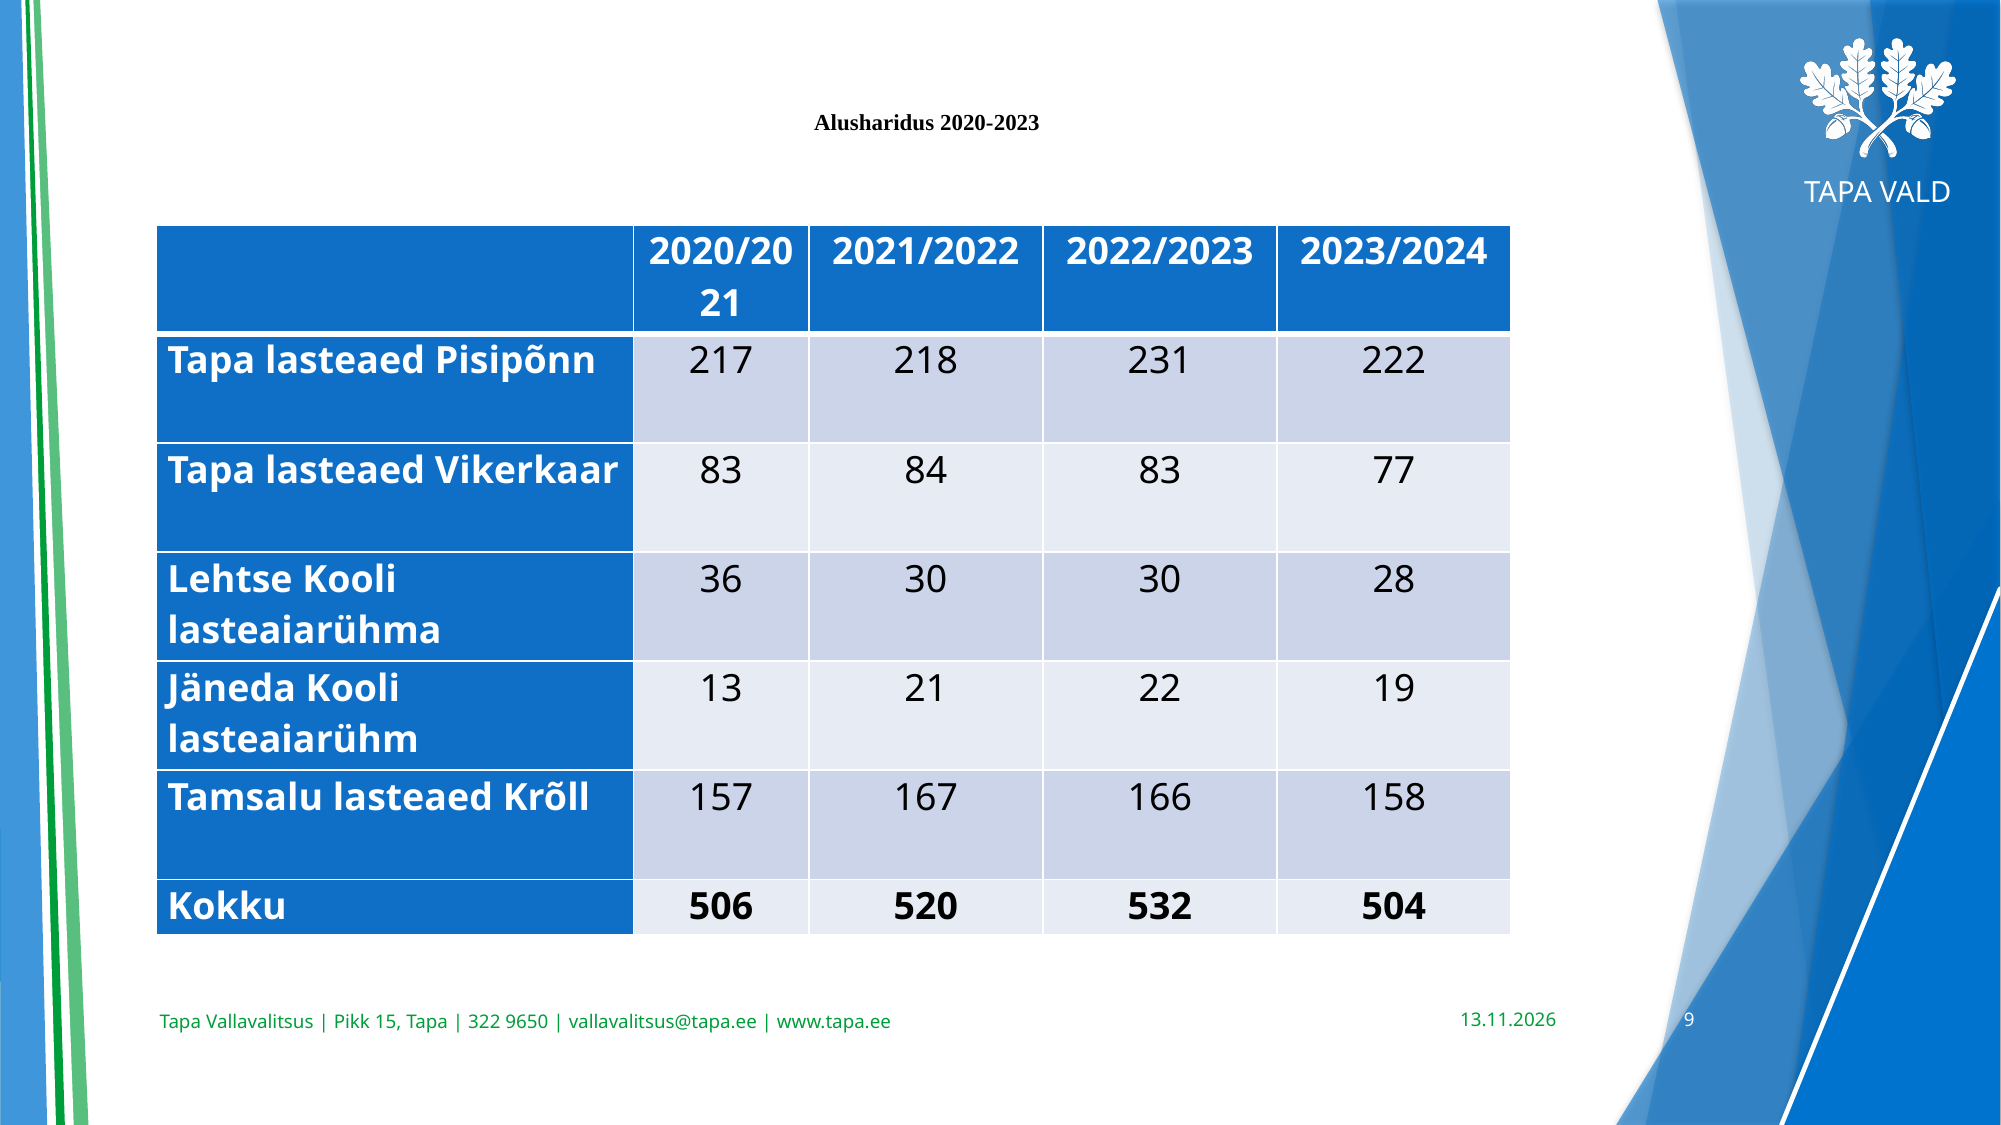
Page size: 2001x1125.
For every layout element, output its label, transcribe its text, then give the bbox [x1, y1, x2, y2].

table_cell 13 [634, 662, 808, 769]
table_cell 28 [1278, 553, 1510, 660]
table_cell 217 [634, 337, 808, 442]
table_cell Tapa lasteaed Vikerkaar [157, 444, 633, 551]
table_cell 231 [1044, 337, 1276, 442]
table_cell 504 [1278, 880, 1510, 934]
table_cell 506 [634, 880, 808, 934]
table_cell 532 [1044, 880, 1276, 934]
table_cell 158 [1278, 771, 1510, 879]
table_cell 157 [634, 771, 808, 879]
table_cell 36 [634, 553, 808, 660]
table_cell 84 [810, 444, 1042, 551]
table_header 2022/2023 [1044, 226, 1276, 331]
table_header 2023/2024 [1278, 226, 1510, 331]
table_cell 30 [1044, 553, 1276, 660]
table_header 2020/2021 [634, 226, 808, 331]
table_cell 19 [1278, 662, 1510, 769]
table_cell 83 [1044, 444, 1276, 551]
table_cell 83 [634, 444, 808, 551]
picture [1800, 38, 1956, 158]
table_cell Tapa lasteaed Pisipõnn [157, 337, 633, 442]
table_cell Jäneda Kooli lasteaiarühm [157, 662, 633, 769]
table_cell 30 [810, 553, 1042, 660]
table_cell 22 [1044, 662, 1276, 769]
table_cell 222 [1278, 337, 1510, 442]
footer Tapa Vallavalitsus | Pikk 15, Tapa | 322 9650 | vallavalitsus@tapa.ee | www.tapa.ee [144, 992, 1396, 1053]
title Alusharidus 2020-2023 [144, 99, 1710, 193]
table_header 2021/2022 [810, 226, 1042, 331]
table_header [157, 226, 633, 331]
table_cell 167 [810, 771, 1042, 879]
slide_number 9 [1597, 990, 1710, 1051]
table_cell 166 [1044, 771, 1276, 879]
table_cell 218 [810, 337, 1042, 442]
table_cell 21 [810, 662, 1042, 769]
table_cell 520 [810, 880, 1042, 934]
table_cell Kokku [157, 880, 633, 934]
table_cell Lehtse Kooli lasteaiarühma [157, 553, 633, 660]
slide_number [1421, 990, 1572, 1051]
table_cell Tamsalu lasteaed Krõll [157, 771, 633, 879]
table_cell 77 [1278, 444, 1510, 551]
